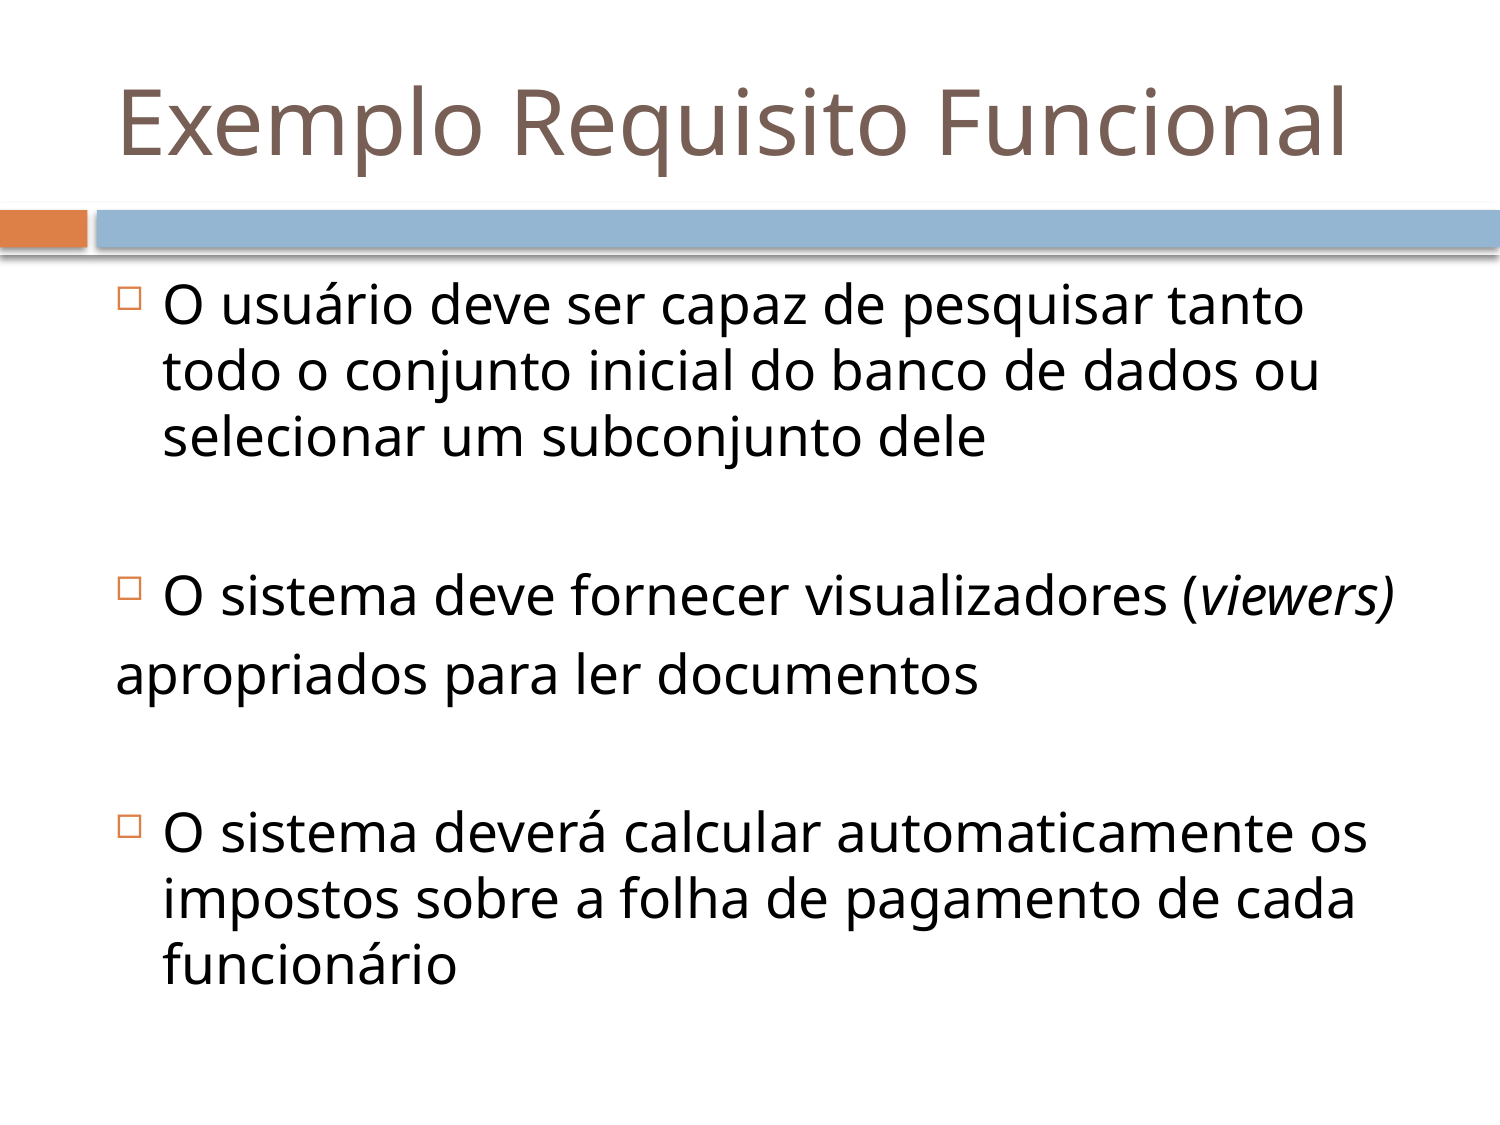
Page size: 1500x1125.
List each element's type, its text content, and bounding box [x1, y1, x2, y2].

list O usuário deve ser capaz de pesquisar tanto todo o conjunto inicial do banco de dados ou selecionar um subconjunto dele O sistema deve fornecer visualizadores (viewers) apropriados para ler documentos O sistema deverá calcular automaticamente os impostos sobre a folha de pagamento de cada funcionário [100, 262, 1438, 1050]
title Exemplo Requisito Funcional [100, 37, 1438, 200]
